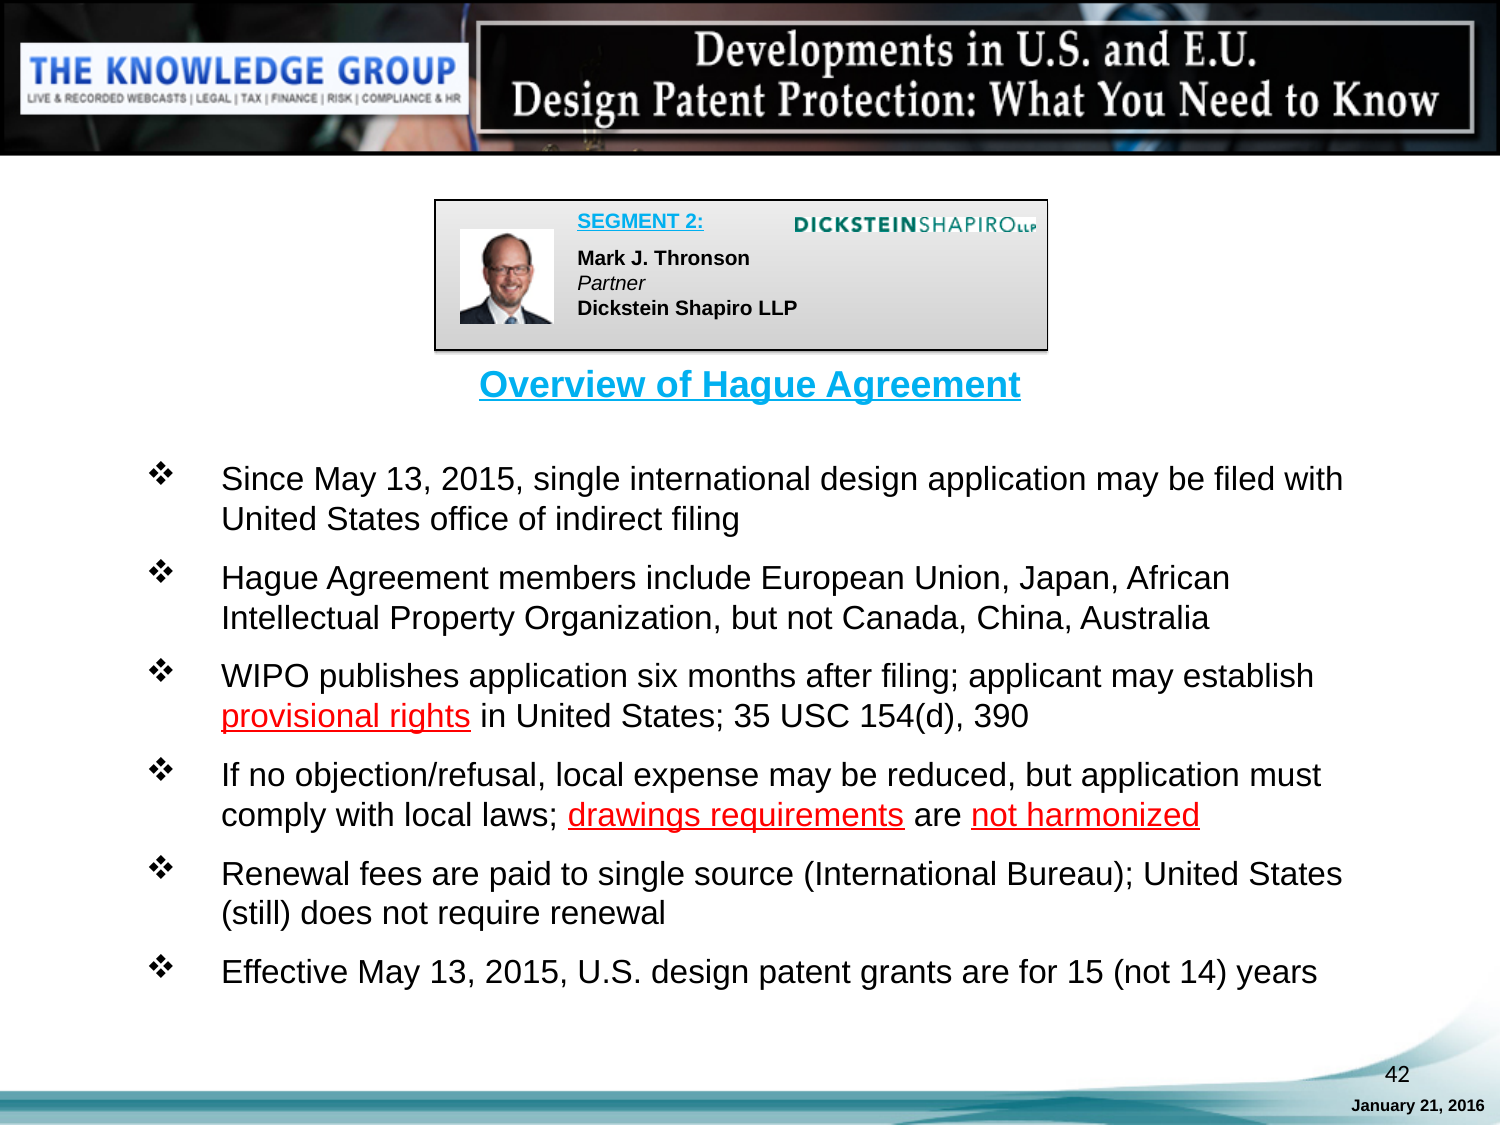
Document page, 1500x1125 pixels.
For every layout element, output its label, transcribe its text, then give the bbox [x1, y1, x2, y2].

text_box Since May 13, 2015, single international design application may be filed with United States office of indirect filing Hague Agreement members include European Union, Japan, African Intellectual Property Organization, but not Canada, China, Australia WIPO publishes application six months after filing; applicant may establish provisional rights in United States; 35 USC 154(d), 390 If no objection/refusal, local expense may be reduced, but application must comply with local laws; drawings requirements are not harmonized Renewal fees are paid to single source (International Bureau); United States (still) does not require renewal Effective May 13, 2015, U.S. design patent grants are for 15 (not 14) years [131, 449, 1371, 998]
picture [0, 412, 1500, 1125]
text_box 42 [1074, 1042, 1425, 1103]
text_box January 21, 2016 [1099, 1087, 1500, 1123]
picture [0, 0, 1500, 352]
text_box Overview of Hague Agreement [0, 352, 1500, 412]
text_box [435, 199, 1048, 350]
